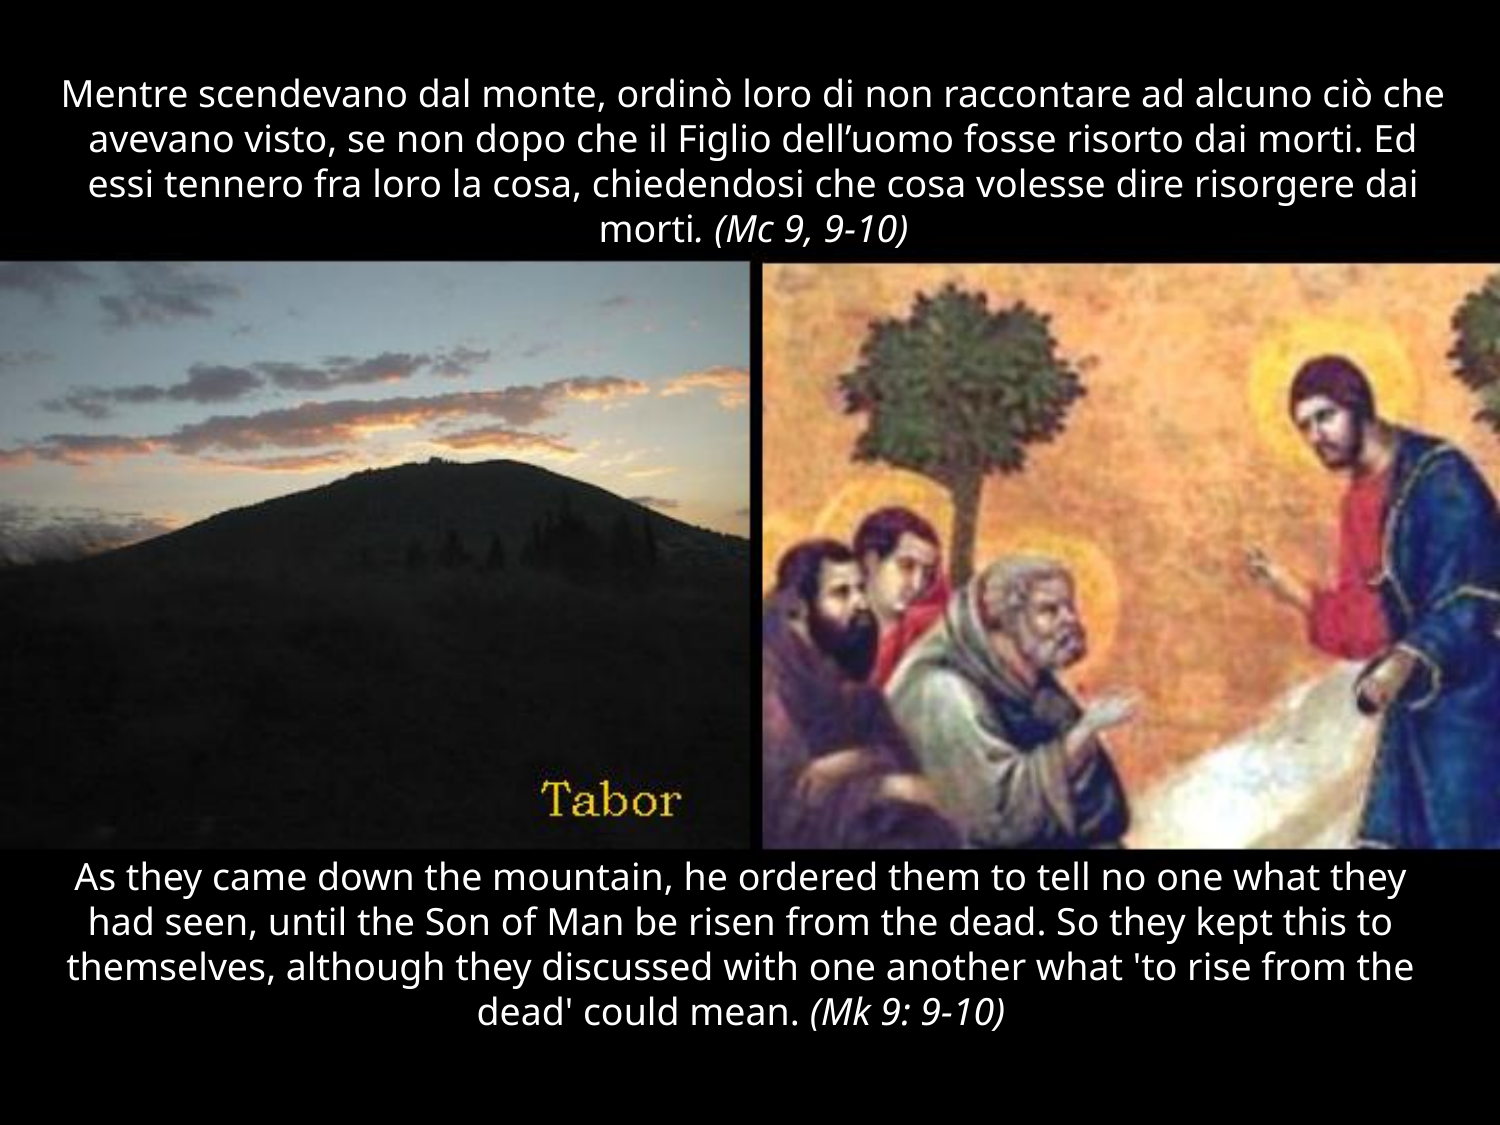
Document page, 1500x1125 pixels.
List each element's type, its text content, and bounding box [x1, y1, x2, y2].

title Mentre scendevano dal monte, ordinò loro di non raccontare ad alcuno ciò che avevano visto, se non dopo che il Figlio dell’uomo fosse risorto dai morti. Ed essi tennero fra loro la cosa, chiedendosi che cosa volesse dire risorgere dai morti. (Mc 9, 9-10) [41, 66, 1467, 254]
picture [0, 0, 1500, 1125]
text_box As they came down the mountain, he ordered them to tell no one what they had seen, until the Son of Man be risen from the dead. So they kept this to themselves, although they discussed with one another what 'to rise from the dead' could mean. (Mk 9: 9-10) [41, 846, 1442, 1041]
